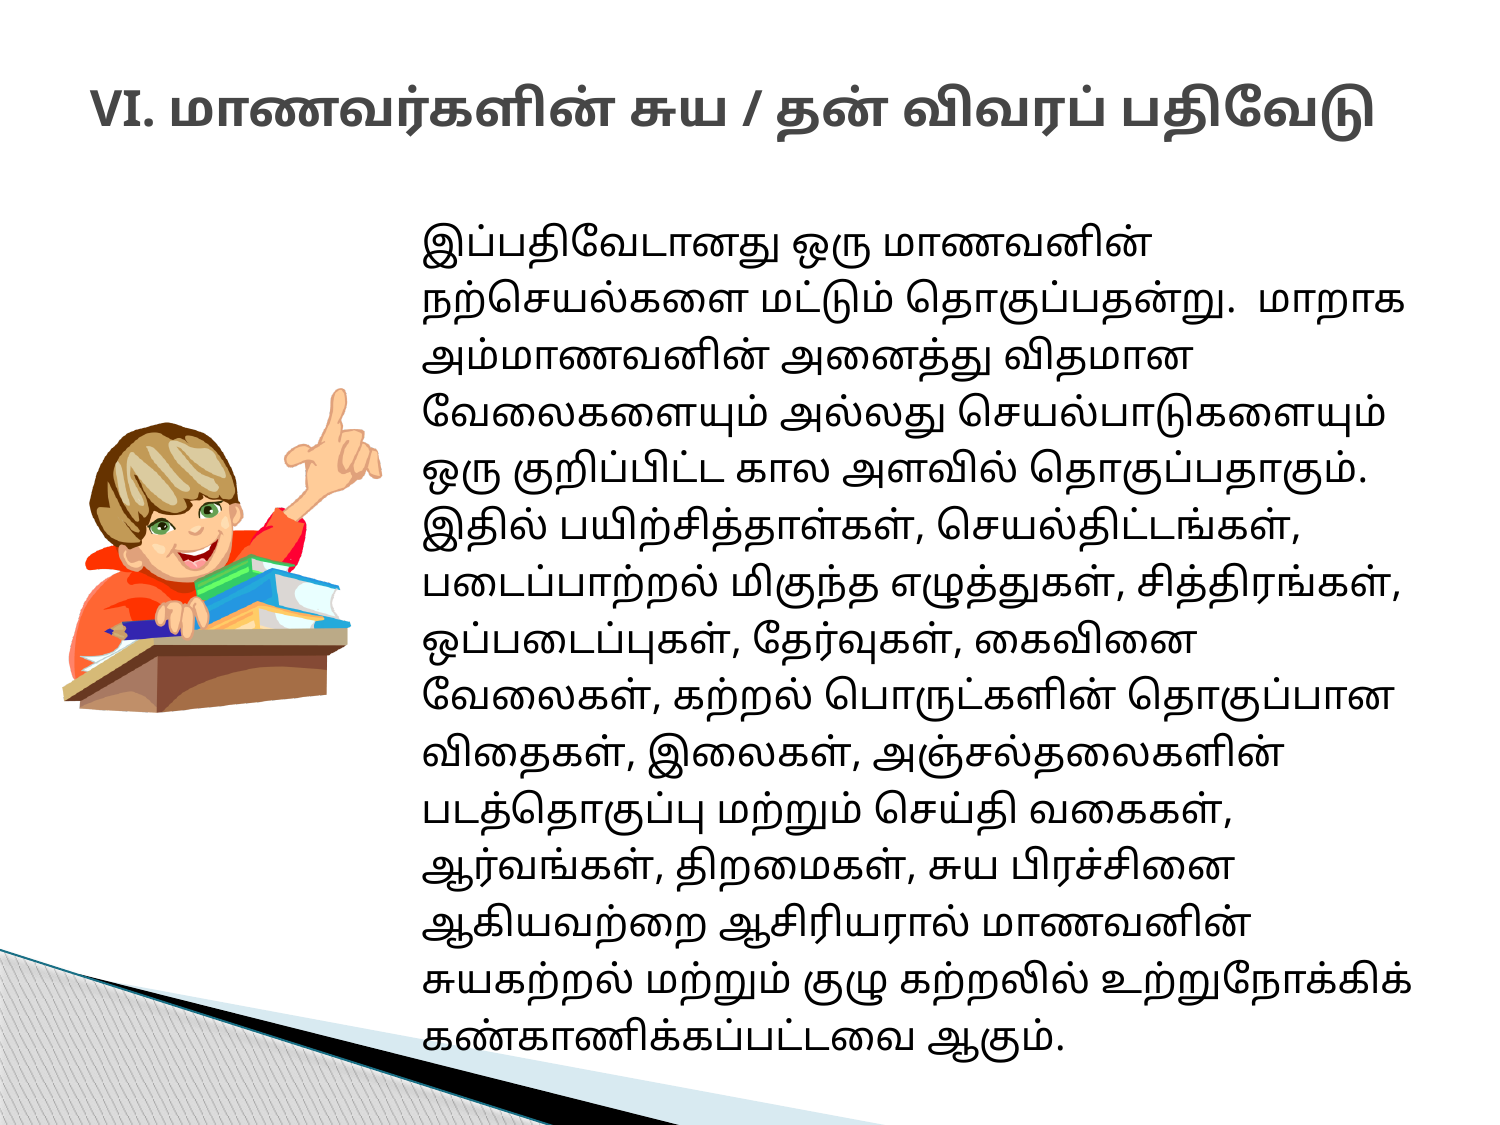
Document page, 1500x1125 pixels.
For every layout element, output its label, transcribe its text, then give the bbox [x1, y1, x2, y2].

list இப்பதிவேடானது ஒரு மாணவனின் நற்செயல்களை மட்டும் தொகுப்பதன்று. மாறாக அம்மாணவனின் அனைத்து விதமான வேலைகளையும் அல்லது செயல்பாடுகளையும் ஒரு குறிப்பிட்ட கால அளவில் தொகுப்பதாகும். இதில் பயிற்சித்தாள்கள், செயல்திட்டங்கள், படைப்பாற்றல் மிகுந்த எழுத்துகள், சித்திரங்கள், ஒப்படைப்புகள், தேர்வுகள், கைவினை வேலைகள், கற்றல் பொருட்களின் தொகுப்பான விதைகள், இலைகள், அஞ்சல்தலைகளின் படத்தொகுப்பு மற்றும் செய்தி வகைகள், ஆர்வங்கள், திறமைகள், சுய பிரச்சினை ஆகியவற்றை ஆசிரியரால் மாணவனின் சுயகற்றல் மற்றும் குழு கற்றலில் உற்றுநோக்கிக் கண்காணிக்கப்பட்டவை ஆகும். [406, 200, 1457, 1075]
picture [62, 387, 383, 713]
title VI. மாணவர்களின் சுய / தன் விவரப் பதிவேடு [75, 12, 1425, 200]
